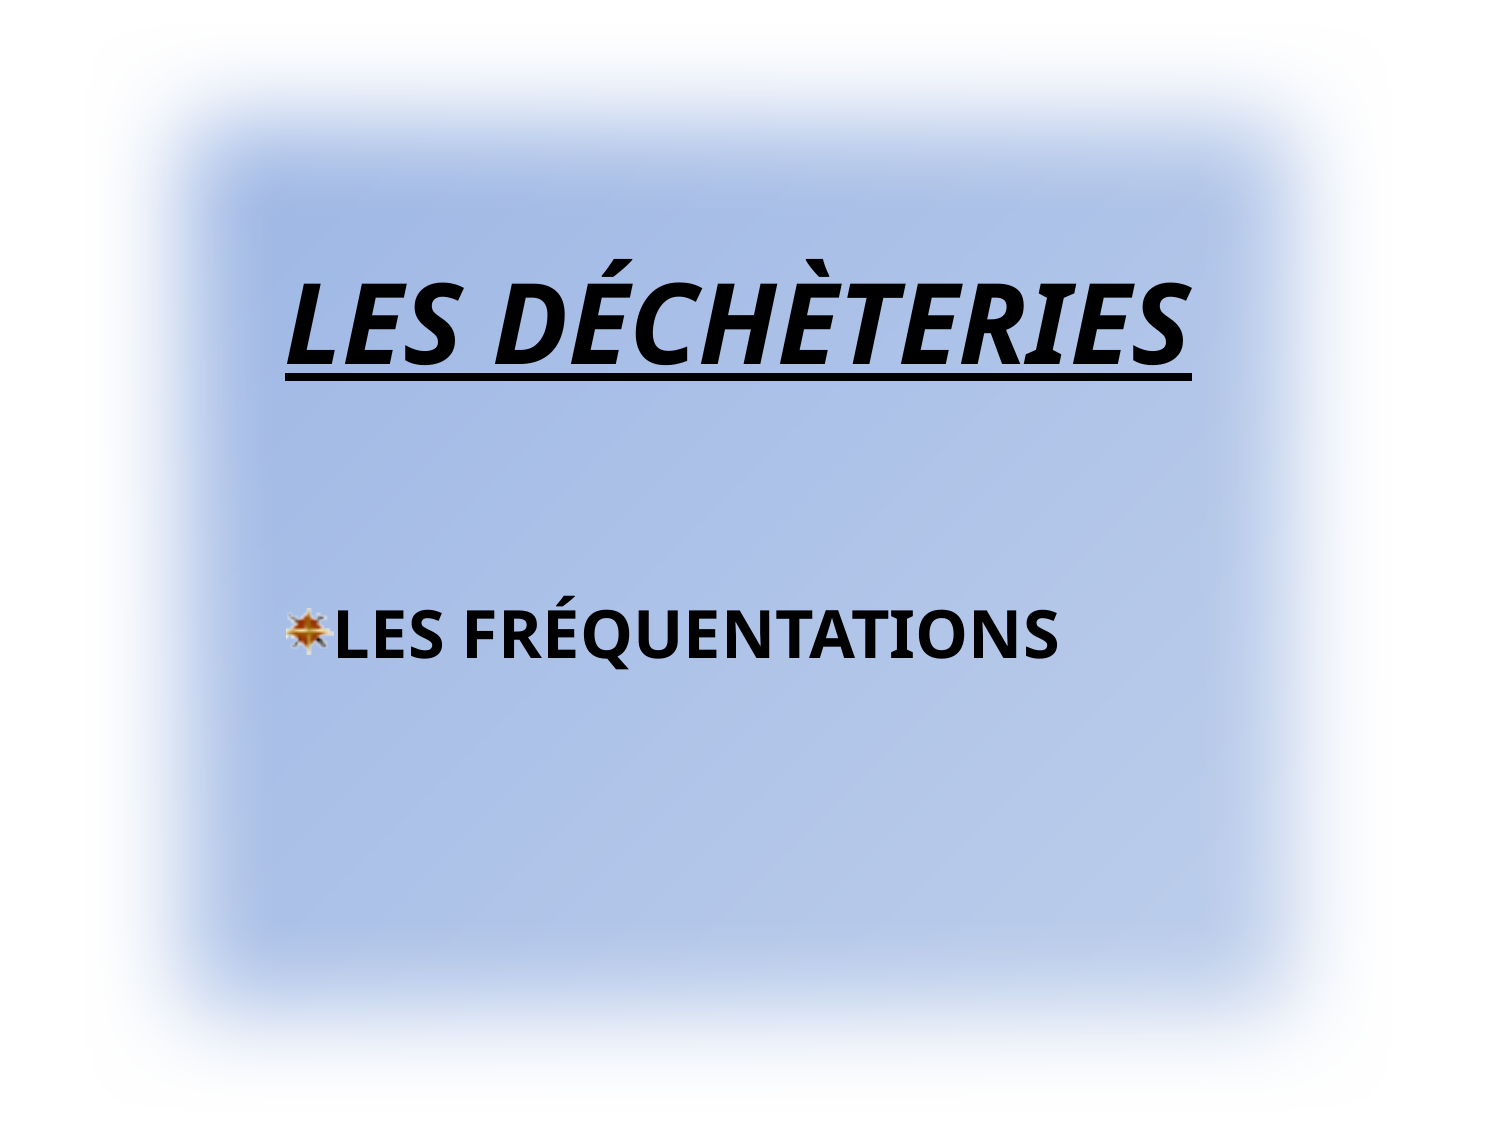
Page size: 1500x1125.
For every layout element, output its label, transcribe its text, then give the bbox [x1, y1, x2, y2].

text_box LES DÉCHÈTERIES LES FRÉQUENTATIONS [255, 192, 1224, 942]
picture [286, 608, 334, 655]
table_cell 2 547 [232, 170, 1247, 964]
